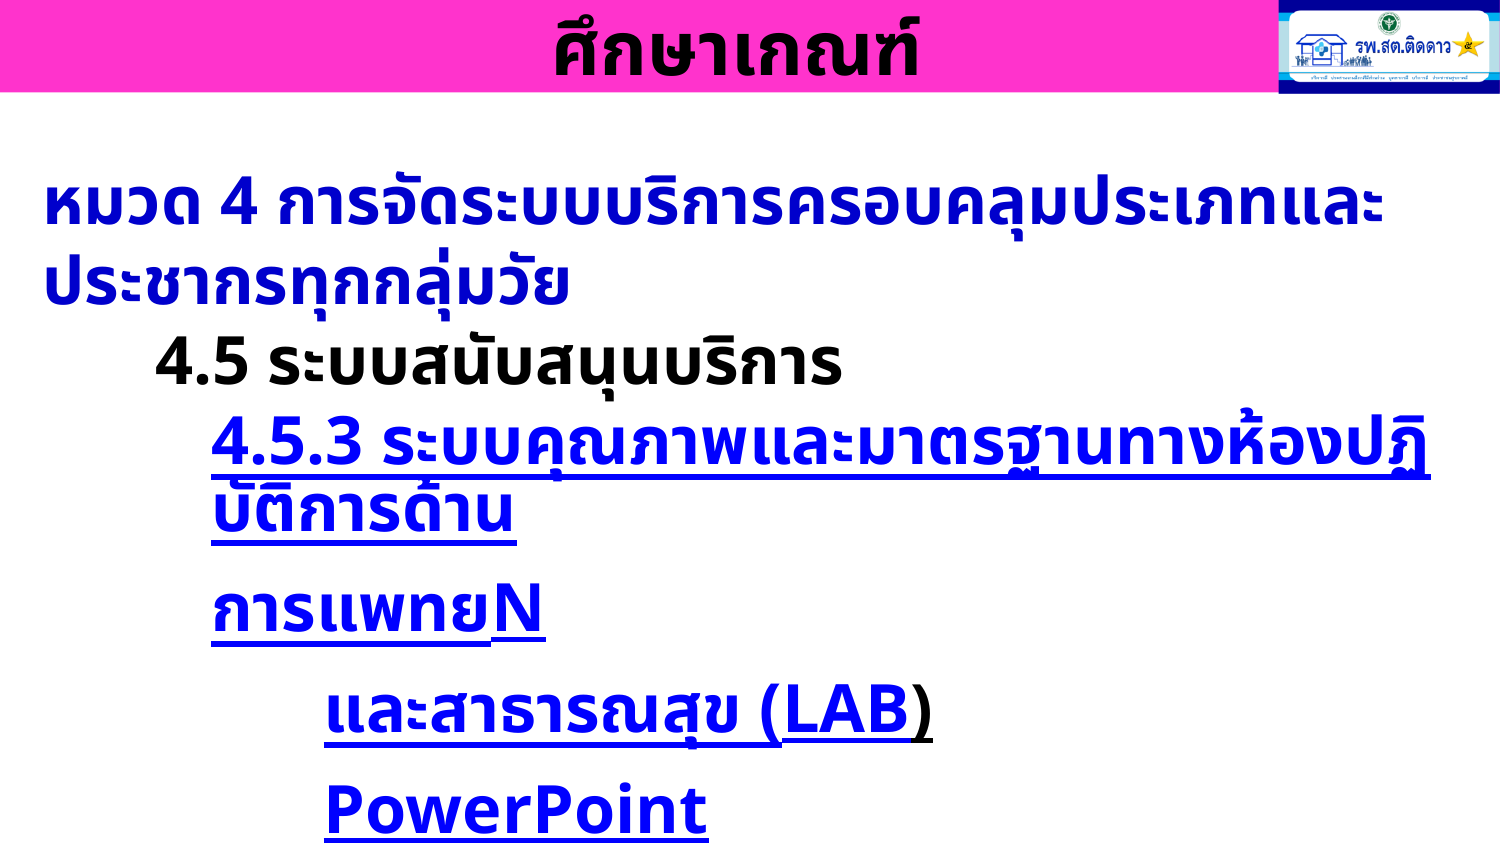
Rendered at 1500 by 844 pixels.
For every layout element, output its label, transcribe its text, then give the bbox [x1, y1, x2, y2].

text_box หมวด 4 การจัดระบบบริการครอบคลุมประเภทและประชากรทุกกลุ่มวัย 4.5 ระบบสนับสนุนบริการ 4.5.3 ระบบคุณภาพและมาตรฐานทางห้องปฏิบัติการด้านการแพทยN และสาธารณสุข (LAB) PowerPoint [31, 152, 1469, 797]
picture [1278, 0, 1500, 94]
text_box ศึกษาเกณฑ์ [195, 0, 1276, 97]
text_box [0, 0, 195, 93]
